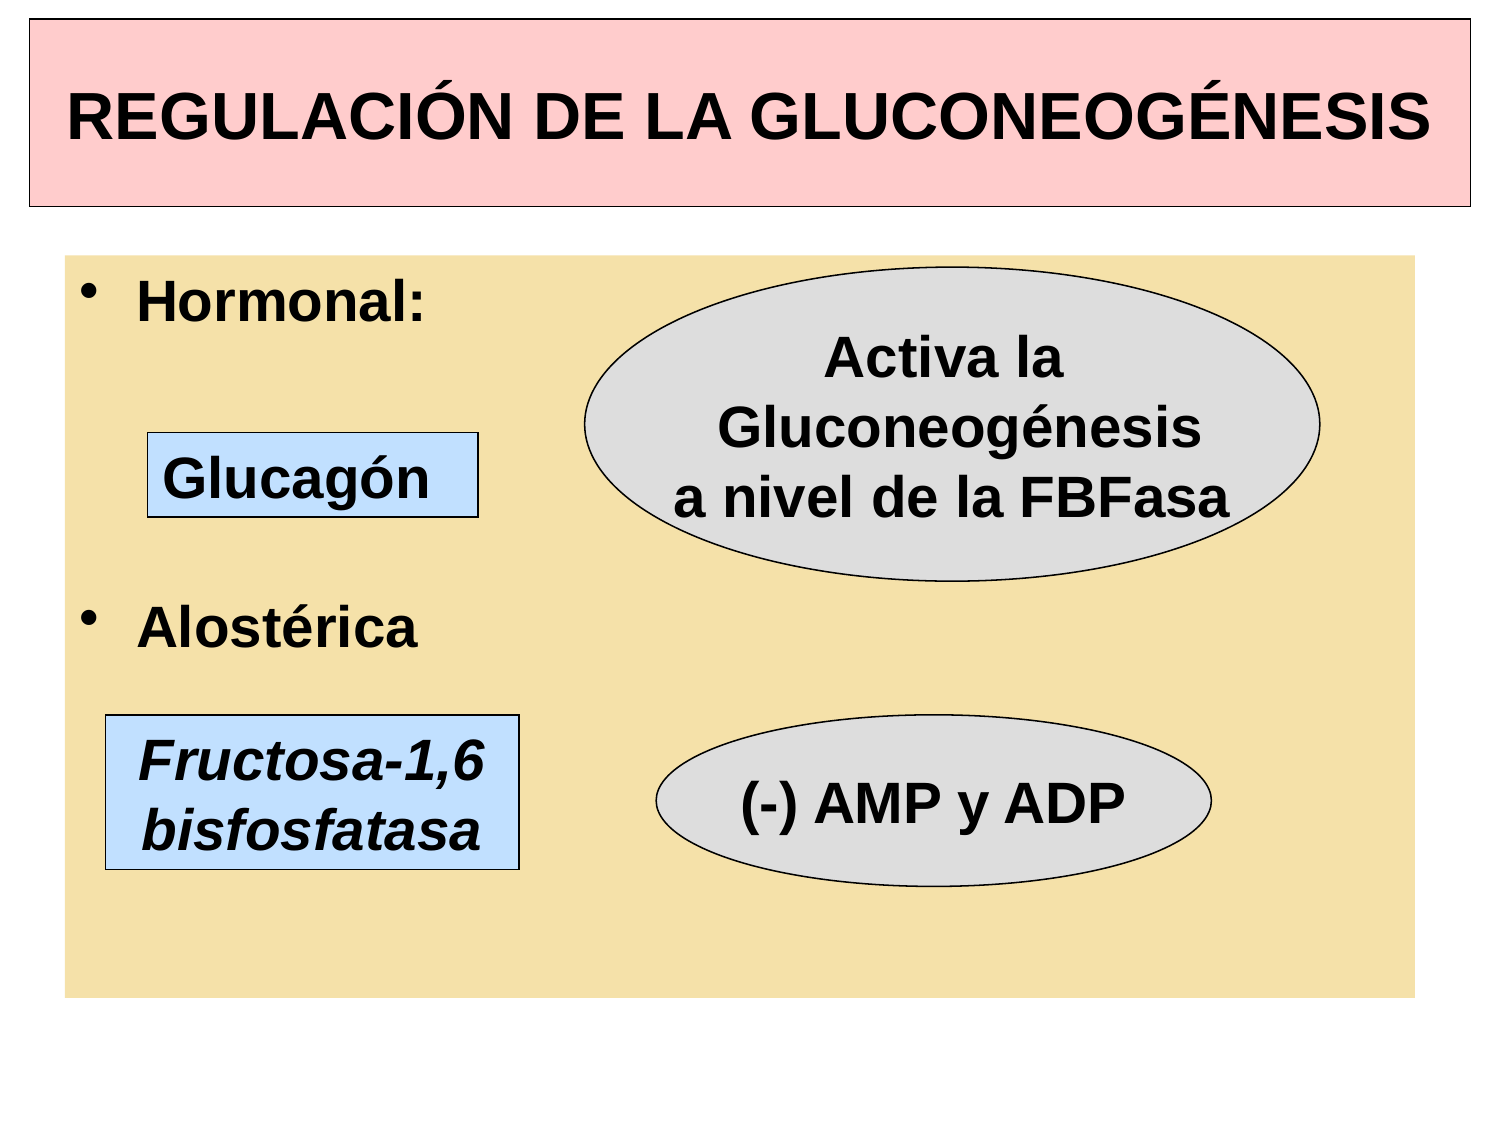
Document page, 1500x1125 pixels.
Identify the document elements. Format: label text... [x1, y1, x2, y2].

text_box Glucagón [147, 432, 479, 518]
text_box Activa la Gluconeogénesis a nivel de la FBFasa [584, 267, 1320, 582]
title REGULACIÓN DE LA GLUCONEOGÉNESIS [29, 18, 1471, 207]
text_box (-) AMP y ADP [656, 714, 1212, 887]
list Hormonal: Alostérica [64, 255, 1416, 999]
text_box Fructosa-1,6 bisfosfatasa [105, 714, 519, 870]
